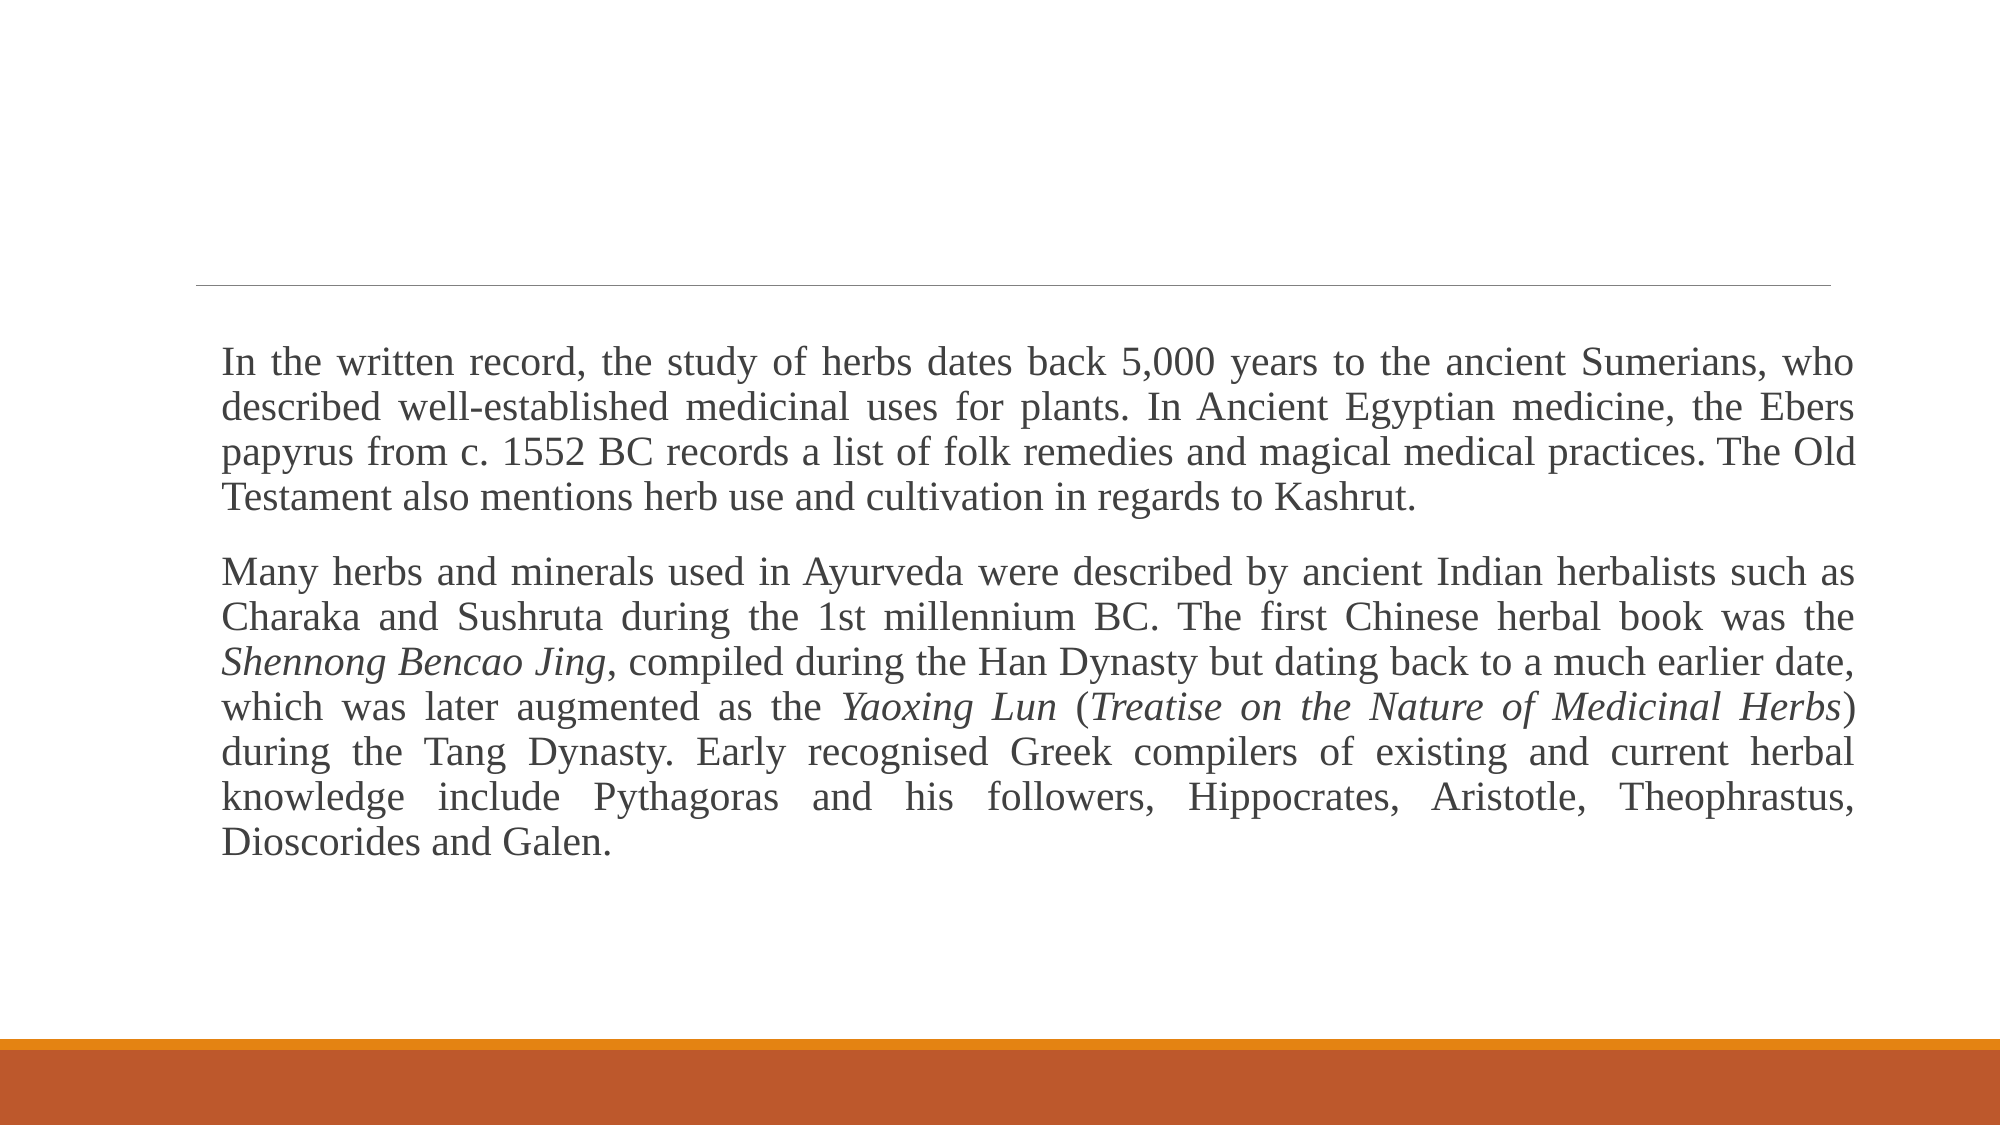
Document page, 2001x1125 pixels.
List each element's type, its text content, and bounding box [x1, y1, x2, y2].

list In the written record, the study of herbs dates back 5,000 years to the ancient Sumerians, who described well-established medicinal uses for plants. In Ancient Egyptian medicine, the Ebers papyrus from c. 1552 BC records a list of folk remedies and magical medical practices. The Old Testament also mentions herb use and cultivation in regards to Kashrut. Many herbs and minerals used in Ayurveda were described by ancient Indian herbalists such as Charaka and Sushruta during the 1st millennium BC. The first Chinese herbal book was the Shennong Bencao Jing, compiled during the Han Dynasty but dating back to a much earlier date, which was later augmented as the Yaoxing Lun (Treatise on the Nature of Medicinal Herbs) during the Tang Dynasty. Early recognised Greek compilers of existing and current herbal knowledge include Pythagoras and his followers, Hippocrates, Aristotle, Theophrastus, Dioscorides and Galen. [206, 332, 1857, 970]
